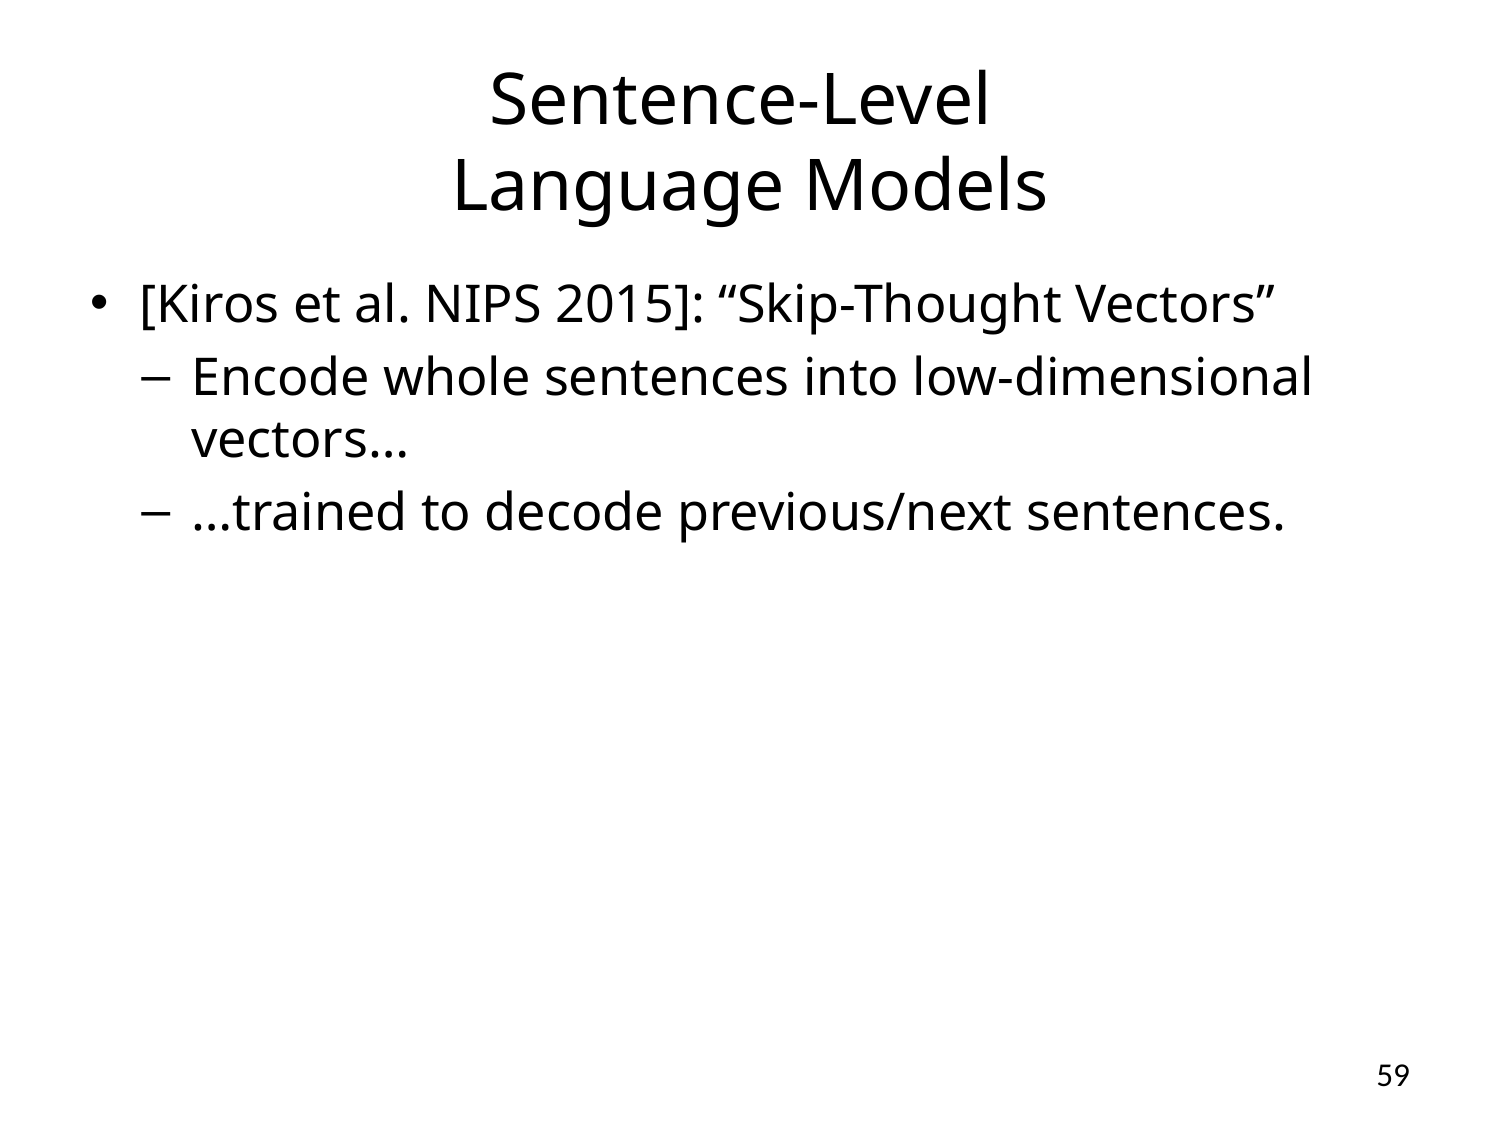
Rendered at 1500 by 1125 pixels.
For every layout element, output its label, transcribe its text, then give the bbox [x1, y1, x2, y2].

list [Kiros et al. NIPS 2015]: “Skip-Thought Vectors” Encode whole sentences into low-dimensional vectors… …trained to decode previous/next sentences. [75, 262, 1425, 1005]
title Sentence-Level Language Models [75, 45, 1425, 233]
slide_number 59 [1074, 1042, 1425, 1103]
